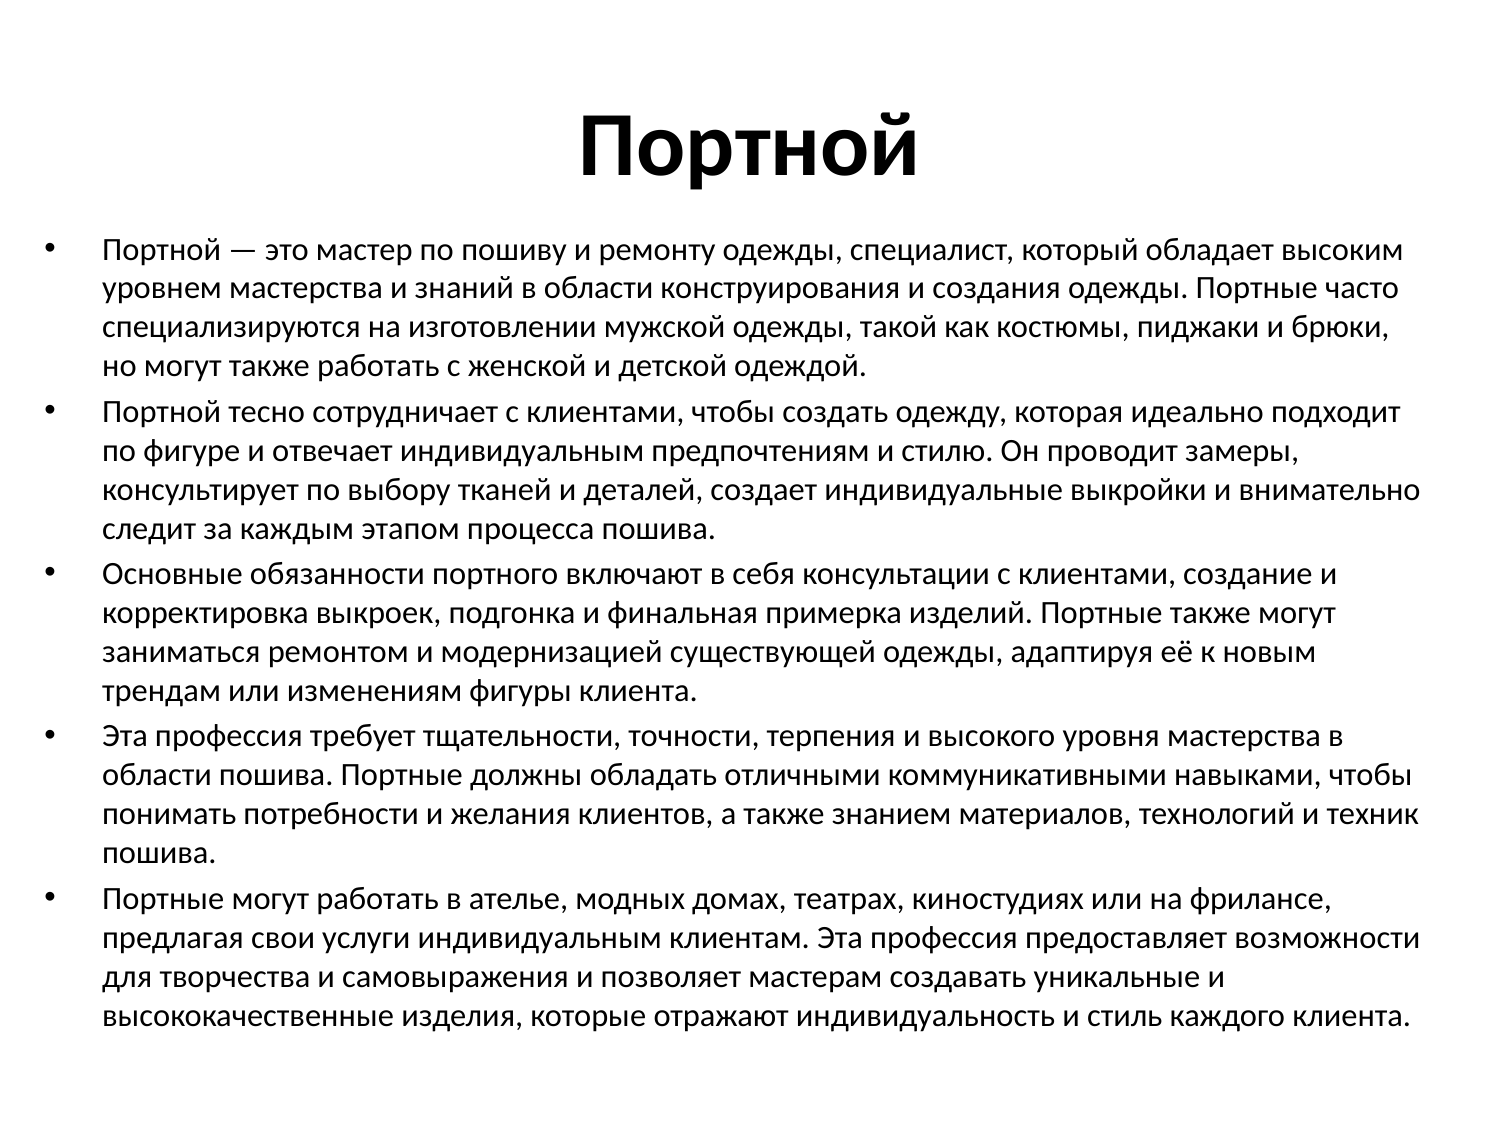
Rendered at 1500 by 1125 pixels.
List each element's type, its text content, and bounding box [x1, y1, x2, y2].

title Портной [75, 45, 1425, 219]
list Портной — это мастер по пошиву и ремонту одежды, специалист, который обладает высоким уровнем мастерства и знаний в области конструирования и создания одежды. Портные часто специализируются на изготовлении мужской одежды, такой как костюмы, пиджаки и брюки, но могут также работать с женской и детской одеждой. Портной тесно сотрудничает с клиентами, чтобы создать одежду, которая идеально подходит по фигуре и отвечает индивидуальным предпочтениям и стилю. Он проводит замеры, консультирует по выбору тканей и деталей, создает индивидуальные выкройки и внимательно следит за каждым этапом процесса пошива. Основные обязанности портного включают в себя консультации с клиентами, создание и корректировка выкроек, подгонка и финальная примерка изделий. Портные также могут заниматься ремонтом и модернизацией существующей одежды, адаптируя её к новым трендам или изменениям фигуры клиента. Эта профессия требует тщательности, точности, терпения и высокого уровня мастерства в области пошива. Портные должны обладать отличными коммуникативными навыками, чтобы понимать потребности и желания клиентов, а также знанием материалов, технологий и техник пошива. Портные могут работать в ателье, модных домах, театрах, киностудиях или на фрилансе, предлагая свои услуги индивидуальным клиентам. Эта профессия предоставляет возможности для творчества и самовыражения и позволяет мастерам создавать уникальные и высококачественные изделия, которые отражают индивидуальность и стиль каждого клиента. [29, 219, 1447, 1071]
